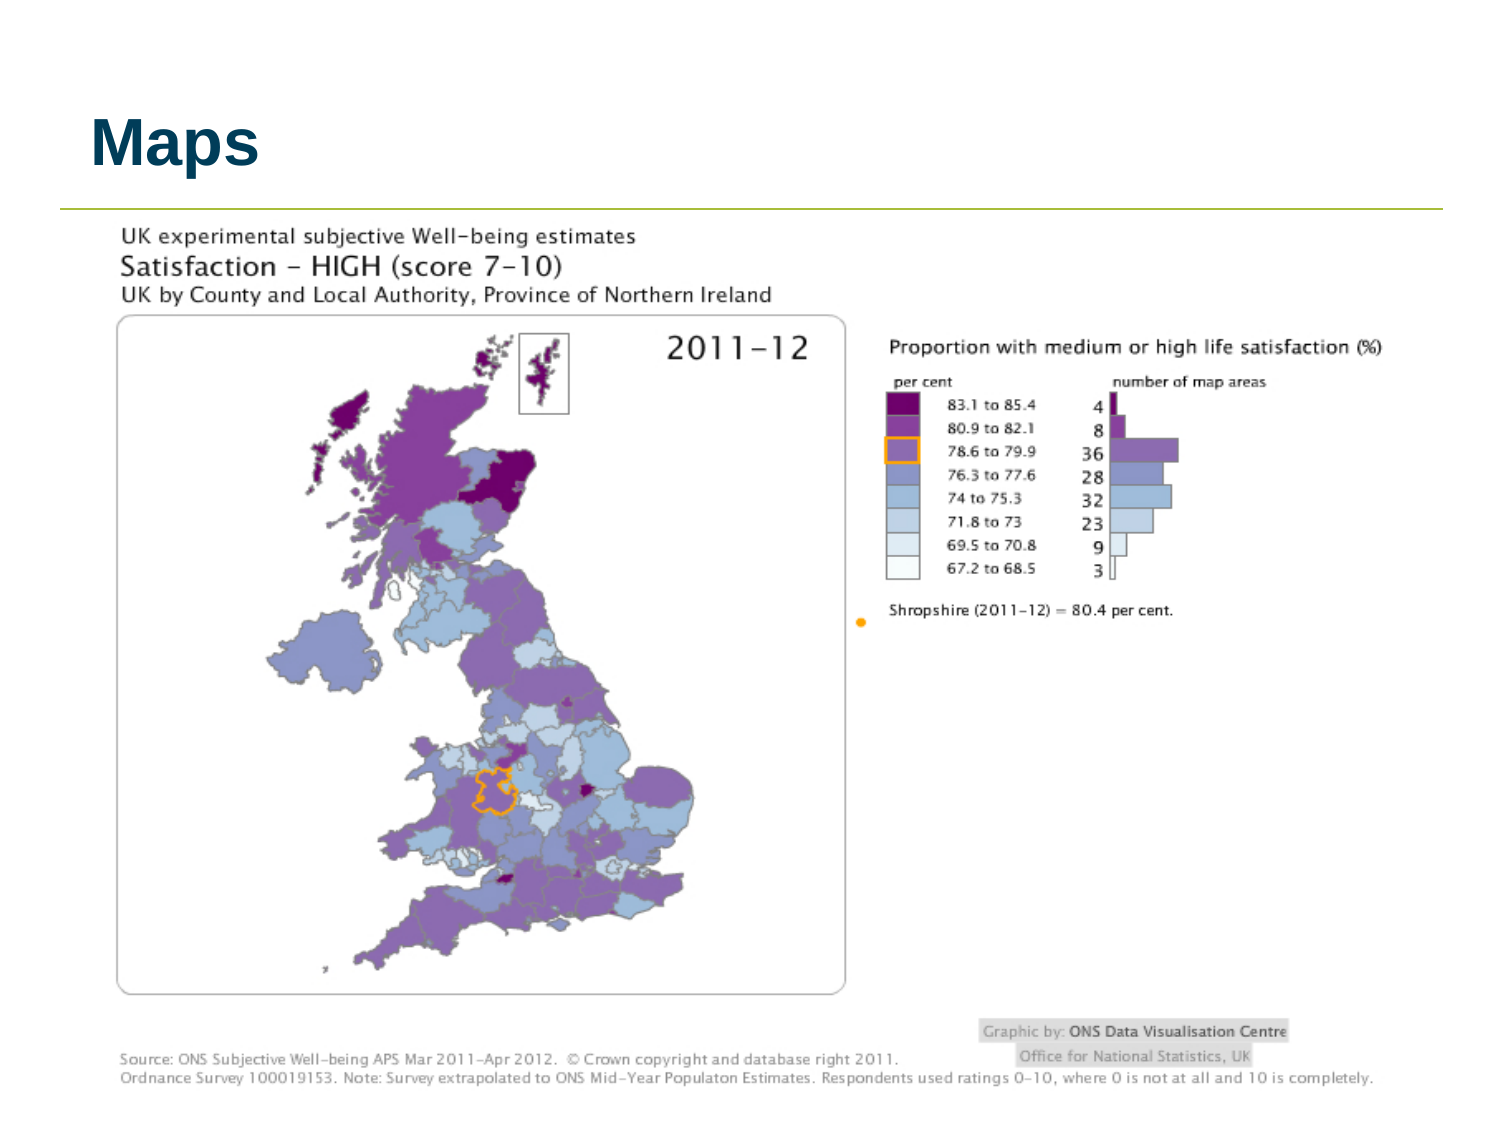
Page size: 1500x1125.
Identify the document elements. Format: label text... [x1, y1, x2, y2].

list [100, 219, 1424, 1091]
title Maps [75, 45, 1425, 233]
